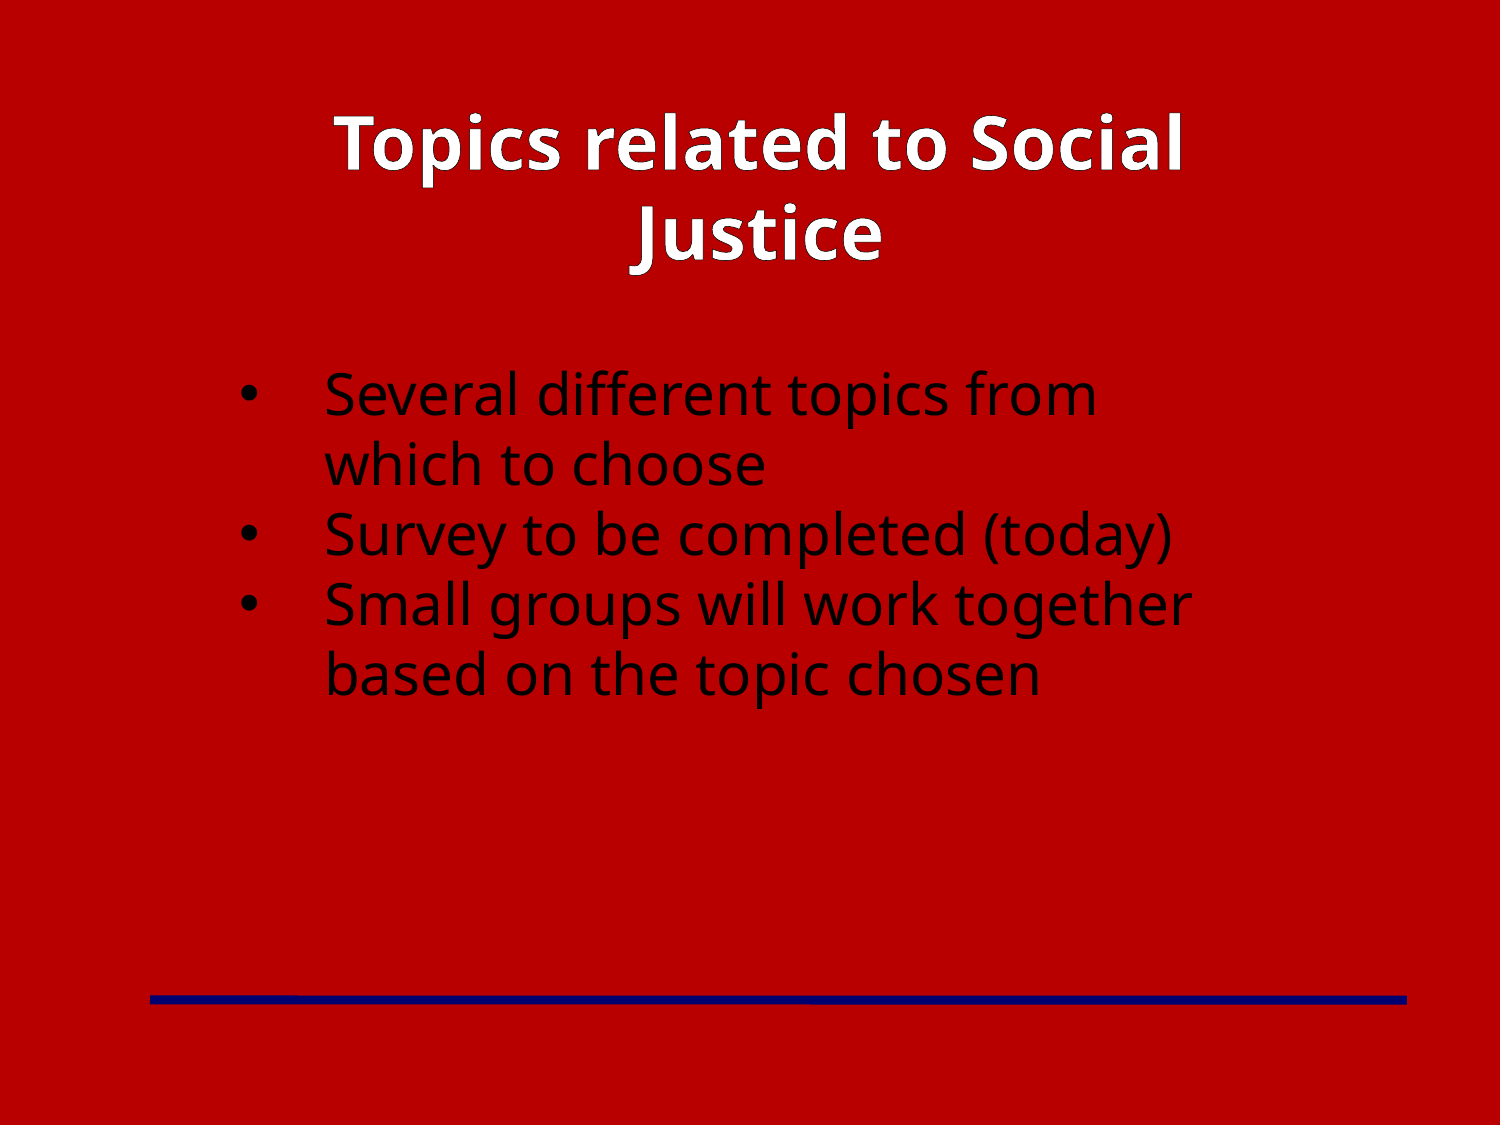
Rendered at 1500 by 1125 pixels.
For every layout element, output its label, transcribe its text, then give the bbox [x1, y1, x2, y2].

text_box [112, 91, 1388, 333]
text_box Topics related to Social Justice [212, 87, 1307, 283]
text_box [141, 349, 1192, 662]
text_box Several different topics from which to choose Survey to be completed (today) Small groups will work together based on the topic chosen [225, 350, 1225, 900]
